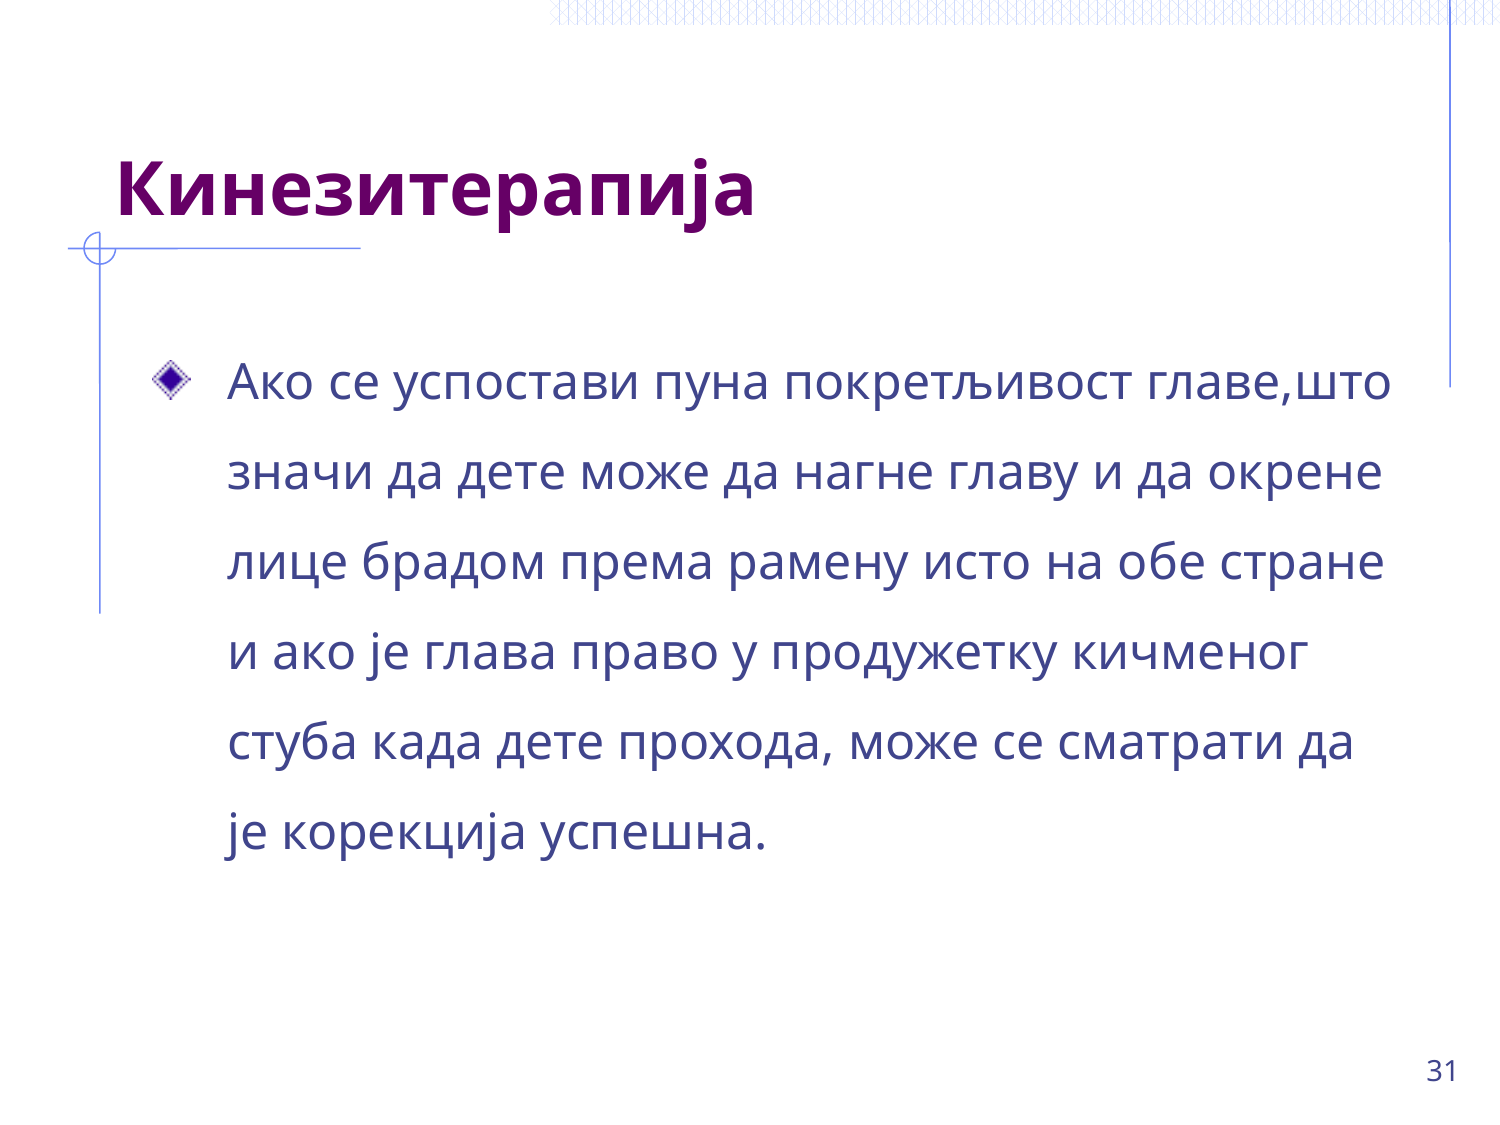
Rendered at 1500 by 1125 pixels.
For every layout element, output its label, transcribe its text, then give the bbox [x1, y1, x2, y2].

picture [152, 360, 191, 400]
slide_number 31 [1162, 1025, 1475, 1100]
title Кинезитерапија [99, 49, 1376, 238]
list Ако се успостави пуна покретљивост главе,што значи да дете може да нагне главу и да окрене лице брадом према рамену исто на обе стране и ако је глава право у продужетку кичменог стуба када дете прохода, може се сматрати да је корекција успешна. [137, 312, 1413, 988]
